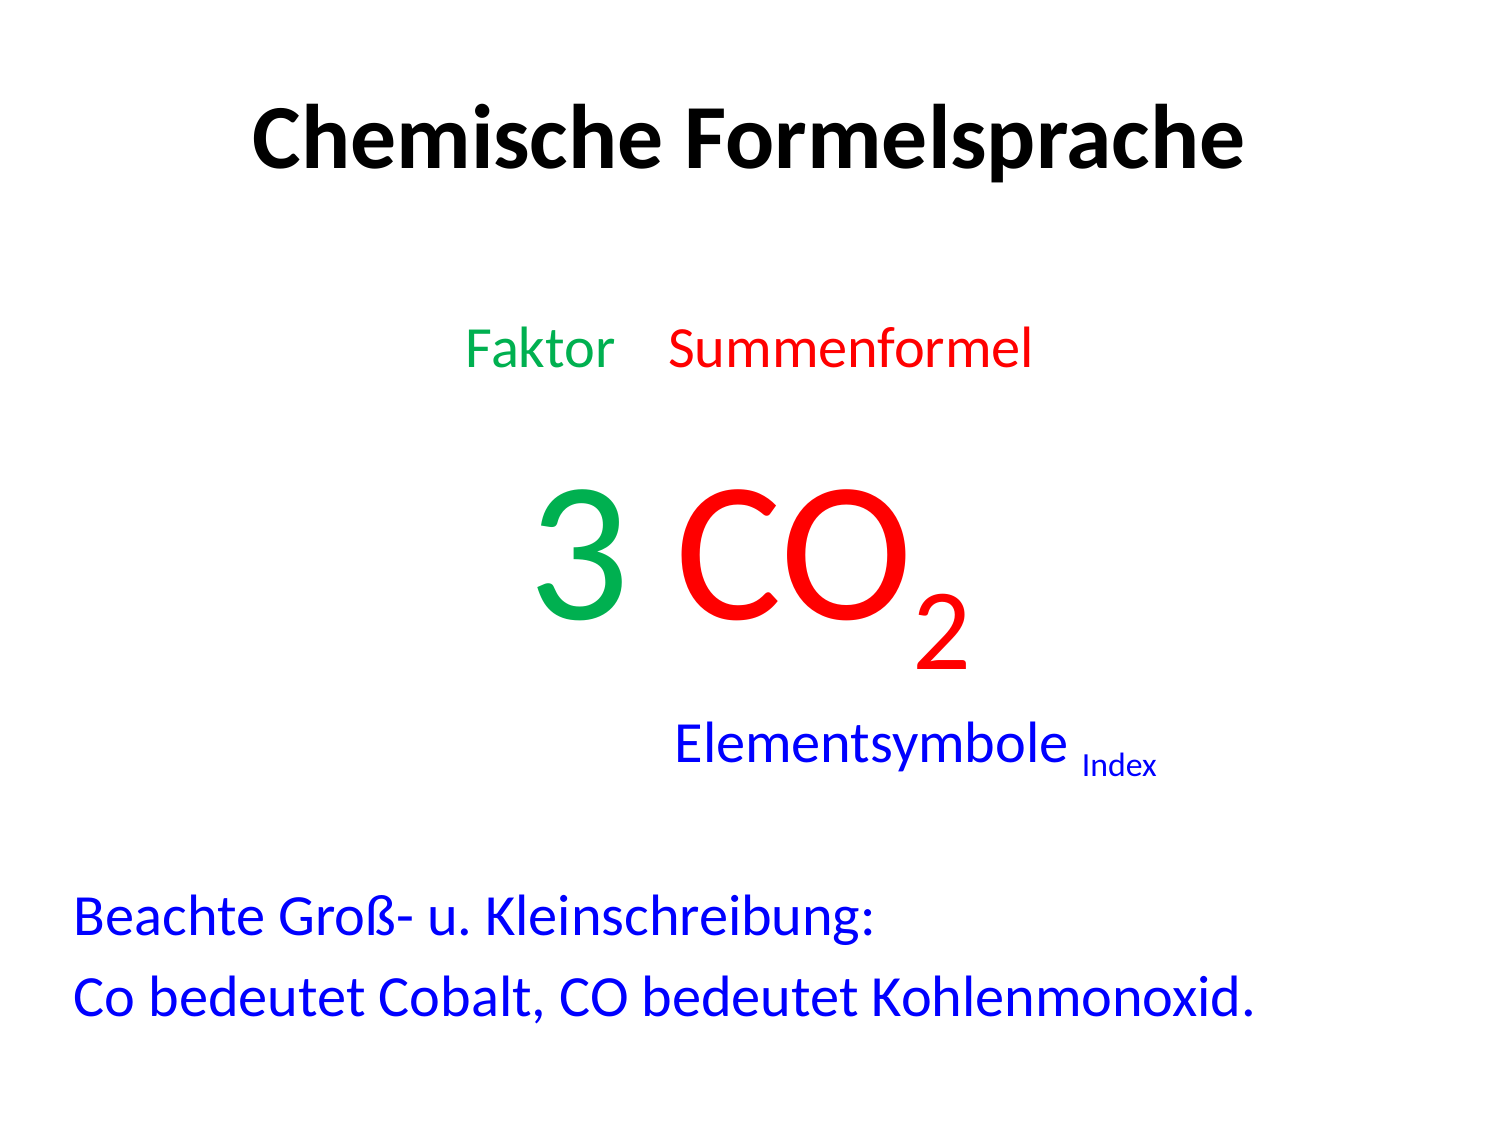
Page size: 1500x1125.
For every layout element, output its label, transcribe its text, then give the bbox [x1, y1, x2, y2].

subtitle Faktor Summenformel 3 CO2 Elementsymbole Index Beachte Groß- u. Kleinschreibung: Co bedeutet Cobalt, CO bedeutet Kohlenmonoxid. [58, 219, 1442, 1059]
title Chemische Formelsprache [112, 66, 1388, 219]
